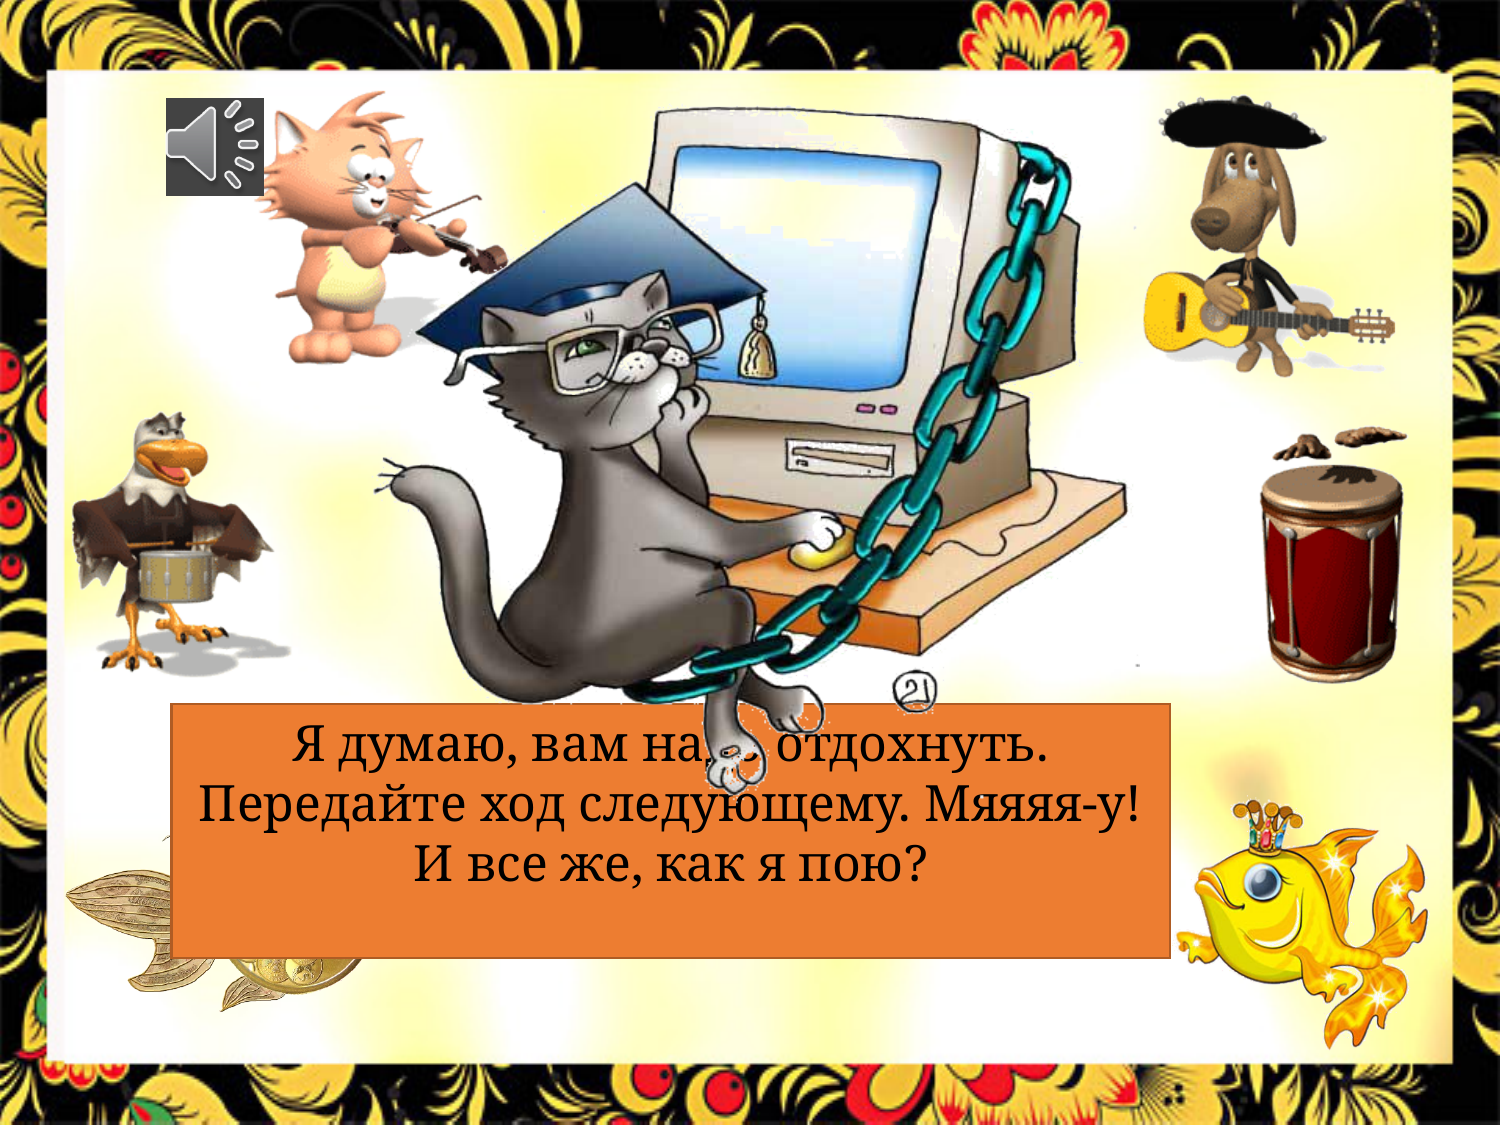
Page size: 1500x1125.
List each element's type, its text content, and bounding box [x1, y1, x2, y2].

text_box Я думаю, вам надо отдохнуть. Передайте ход следующему. Мяяяя-у! И все же, как я пою? [170, 703, 358, 771]
text_box Я думаю, вам надо отдохнуть. Передайте ход следующему. Мяяяя-у! И все же, как я пою? [444, 703, 1171, 959]
picture [0, 0, 1500, 1125]
